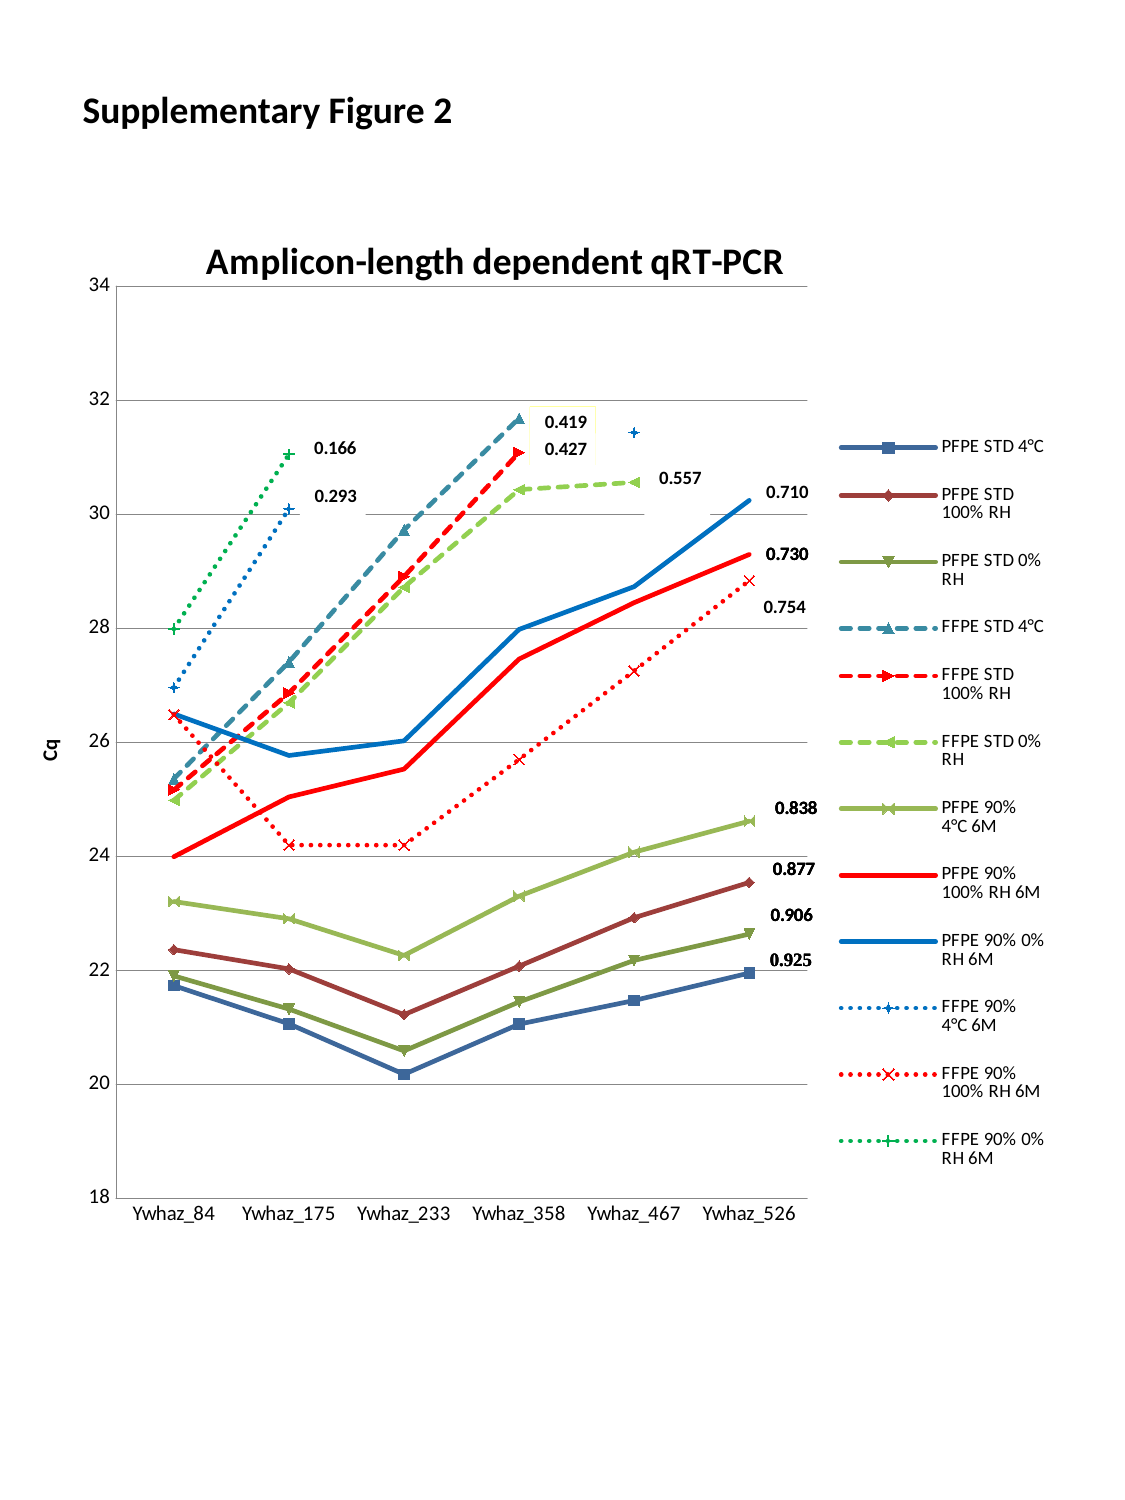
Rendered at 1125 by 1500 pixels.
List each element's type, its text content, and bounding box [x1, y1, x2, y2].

text_box Supplementary Figure 2 [67, 78, 468, 138]
chart [30, 206, 1059, 1247]
